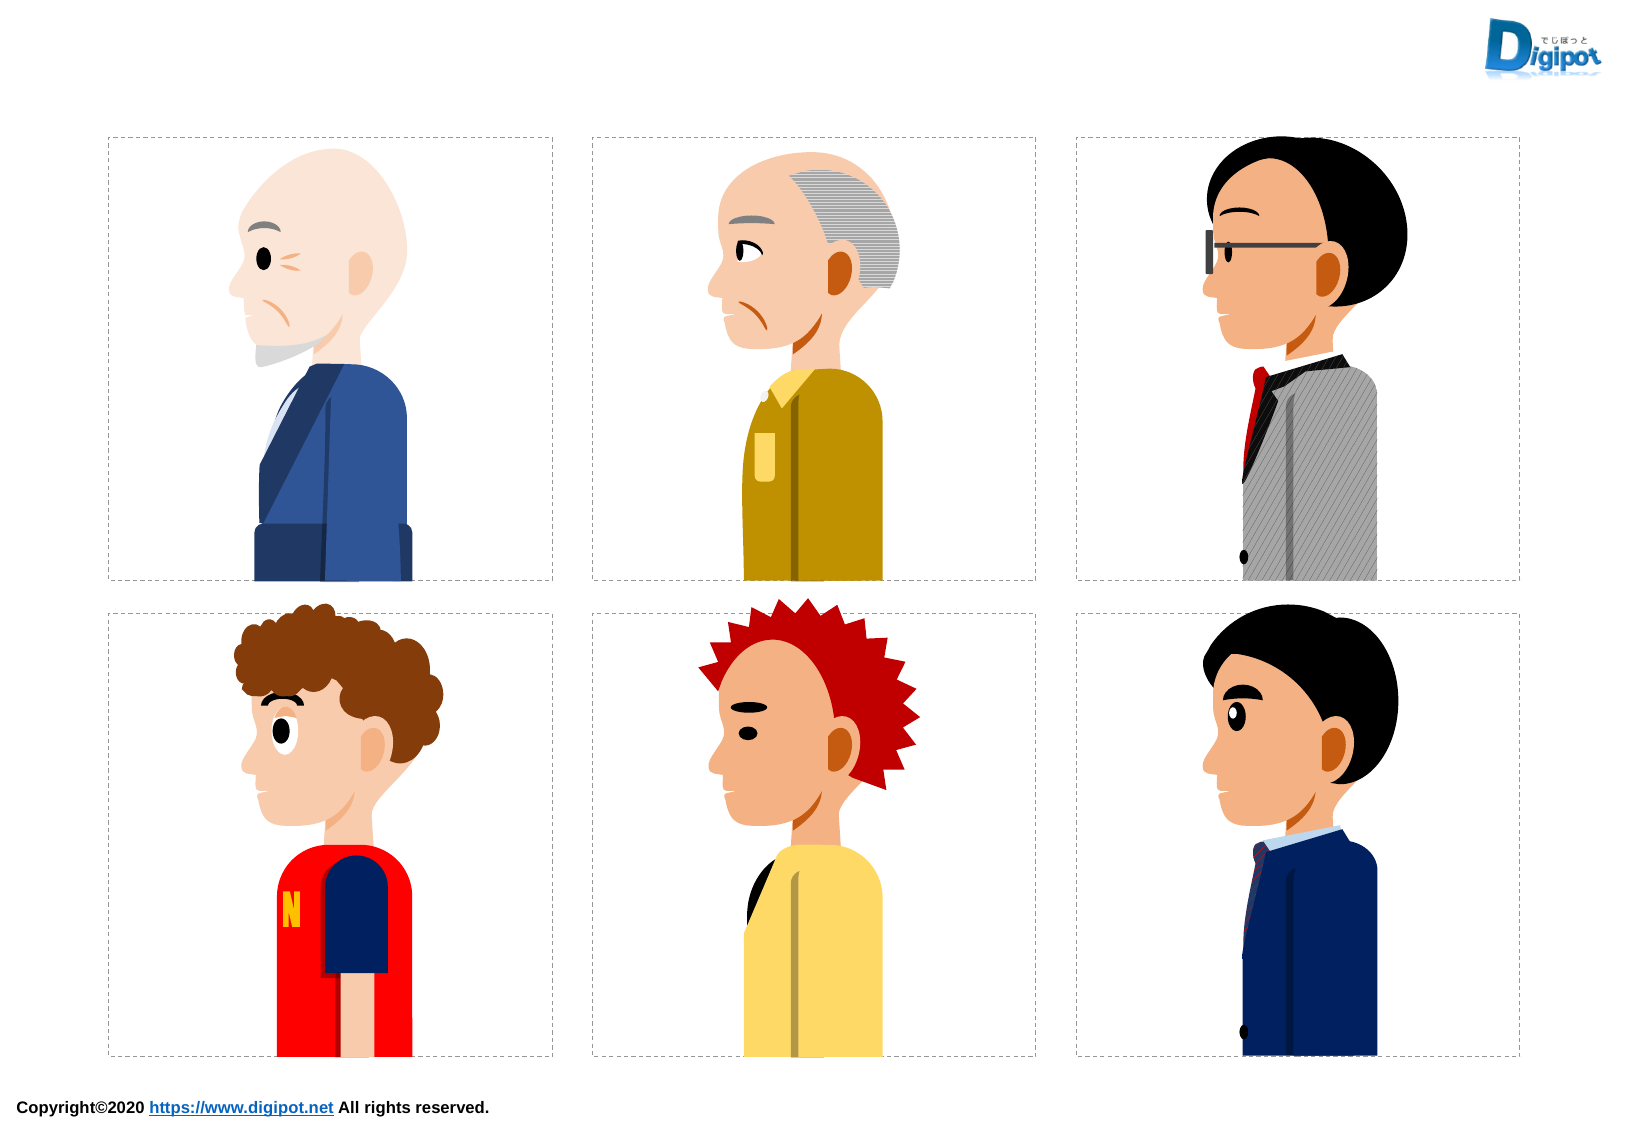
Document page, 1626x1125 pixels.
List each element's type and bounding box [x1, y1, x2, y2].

text_box [707, 145, 896, 582]
text_box [708, 606, 943, 1058]
text_box [1202, 125, 1399, 581]
picture [1485, 18, 1602, 82]
text_box [228, 148, 413, 583]
text_box [1202, 604, 1399, 1056]
text_box [233, 603, 444, 1058]
